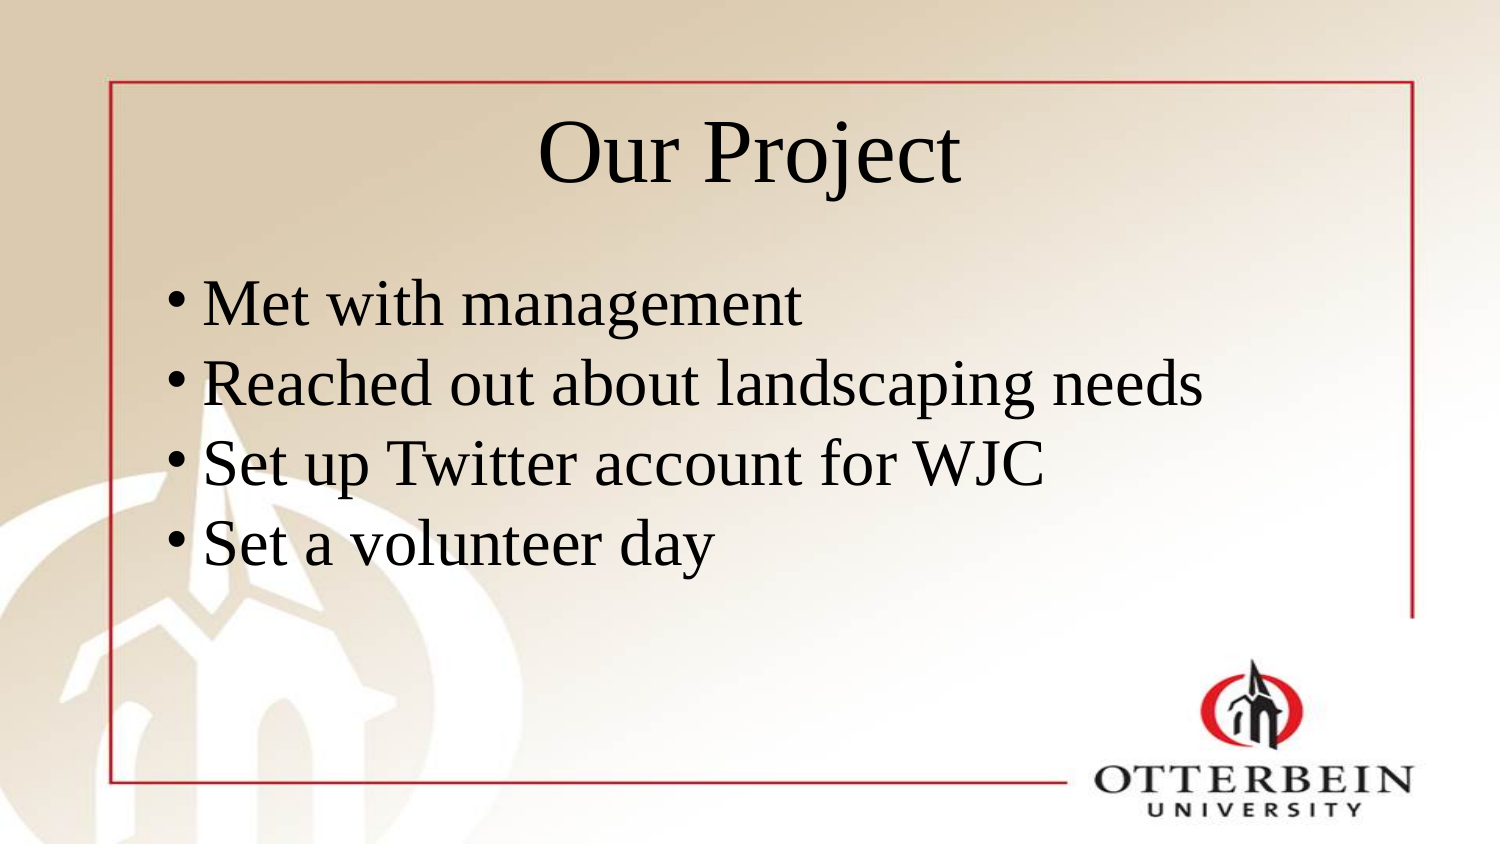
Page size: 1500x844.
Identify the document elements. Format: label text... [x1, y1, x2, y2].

picture [0, 0, 1500, 844]
title Our Project [112, 75, 1388, 216]
list Met with management Reached out about landscaping needs Set up Twitter account for WJC Set a volunteer day [112, 243, 1388, 751]
